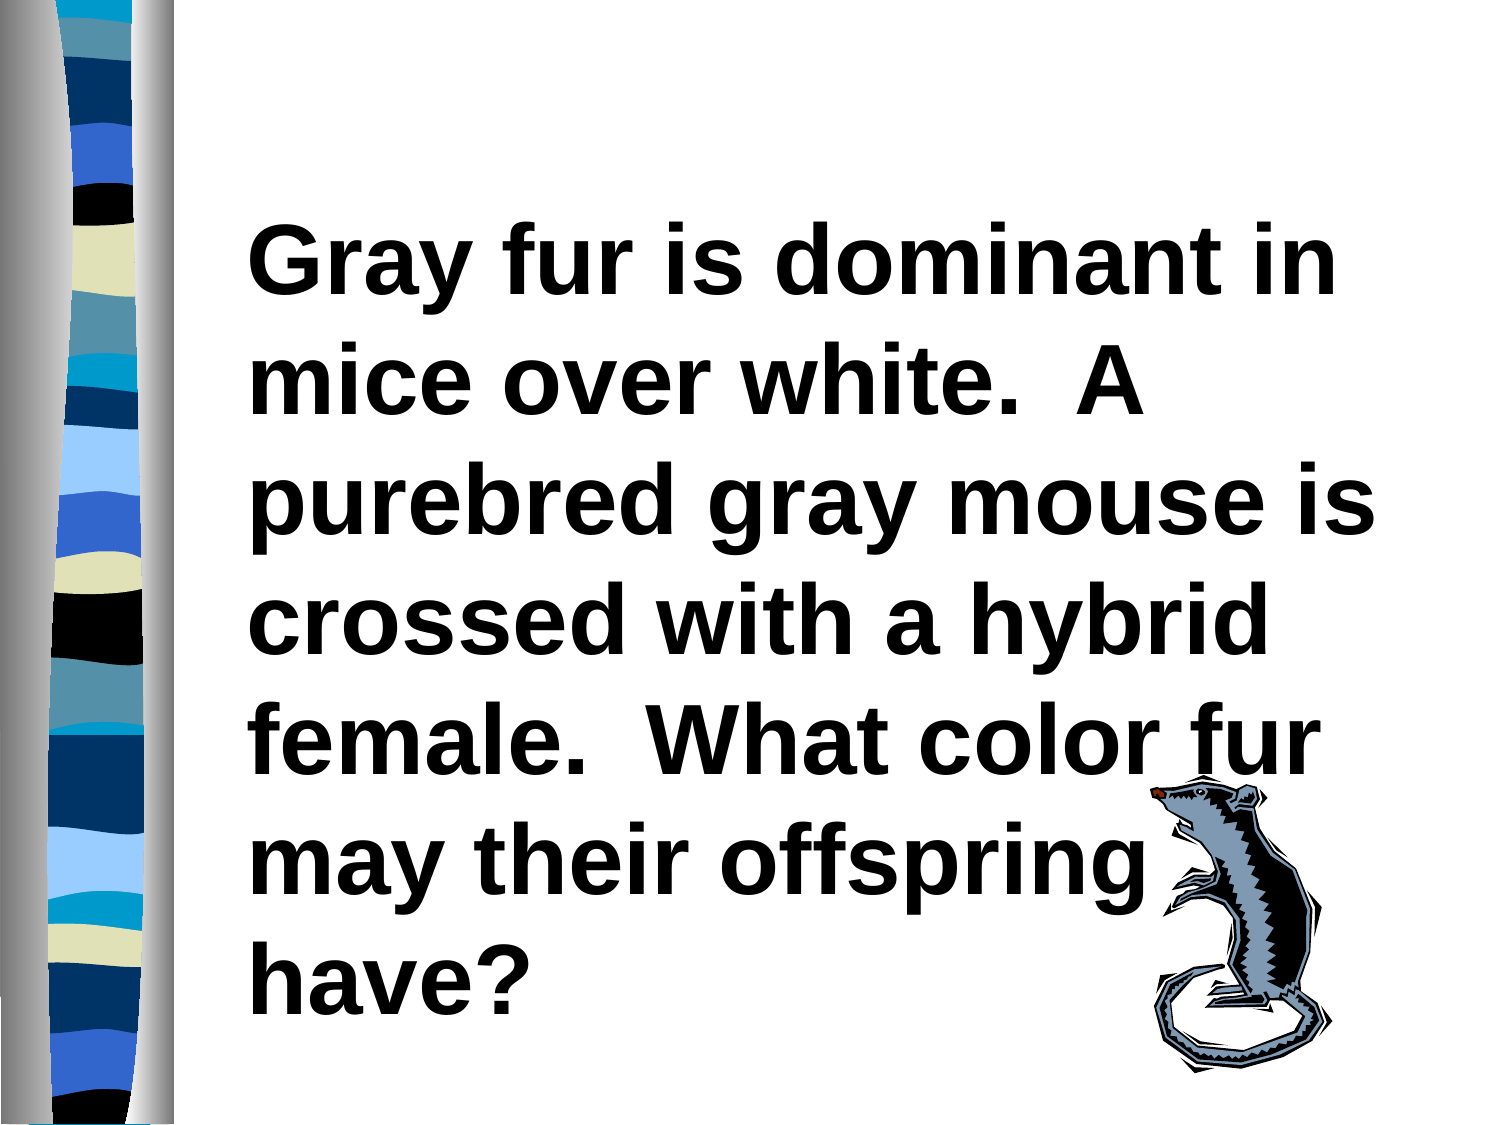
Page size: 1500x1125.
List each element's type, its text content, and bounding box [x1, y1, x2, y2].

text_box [1149, 774, 1333, 1074]
list Gray fur is dominant in mice over white. A purebred gray mouse is crossed with a hybrid female. What color fur may their offspring have? [174, 187, 1451, 863]
